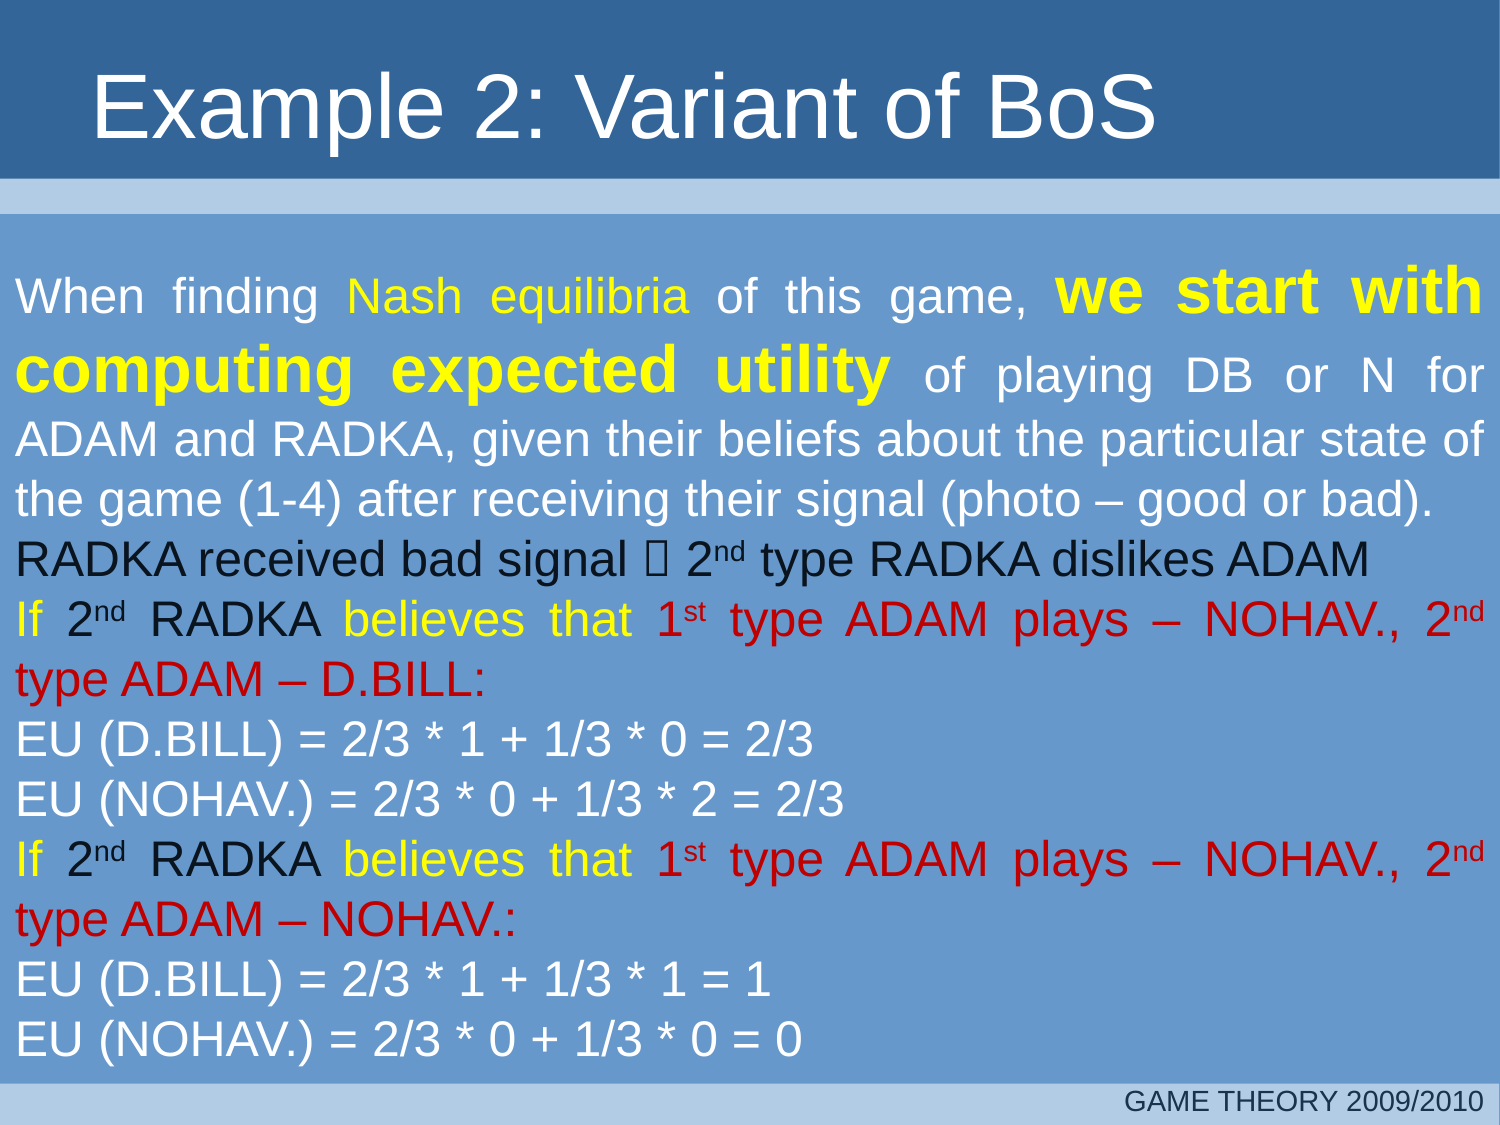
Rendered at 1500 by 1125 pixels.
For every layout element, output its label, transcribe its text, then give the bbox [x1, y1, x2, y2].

title Example 2: Variant of BoS [74, 42, 1436, 162]
text_box When finding Nash equilibria of this game, we start with computing expected utility of playing DB or N for ADAM and RADKA, given their beliefs about the particular state of the game (1-4) after receiving their signal (photo – good or bad). RADKA received bad signal  2nd type RADKA dislikes ADAM If 2nd RADKA believes that 1st type ADAM plays – NOHAV., 2nd type ADAM – D.BILL: EU (D.BILL) = 2/3 * 1 + 1/3 * 0 = 2/3 EU (NOHAV.) = 2/3 * 0 + 1/3 * 2 = 2/3 If 2nd RADKA believes that 1st type ADAM plays – NOHAV., 2nd type ADAM – NOHAV.: EU (D.BILL) = 2/3 * 1 + 1/3 * 1 = 1 EU (NOHAV.) = 2/3 * 0 + 1/3 * 0 = 0 [0, 238, 1500, 1125]
